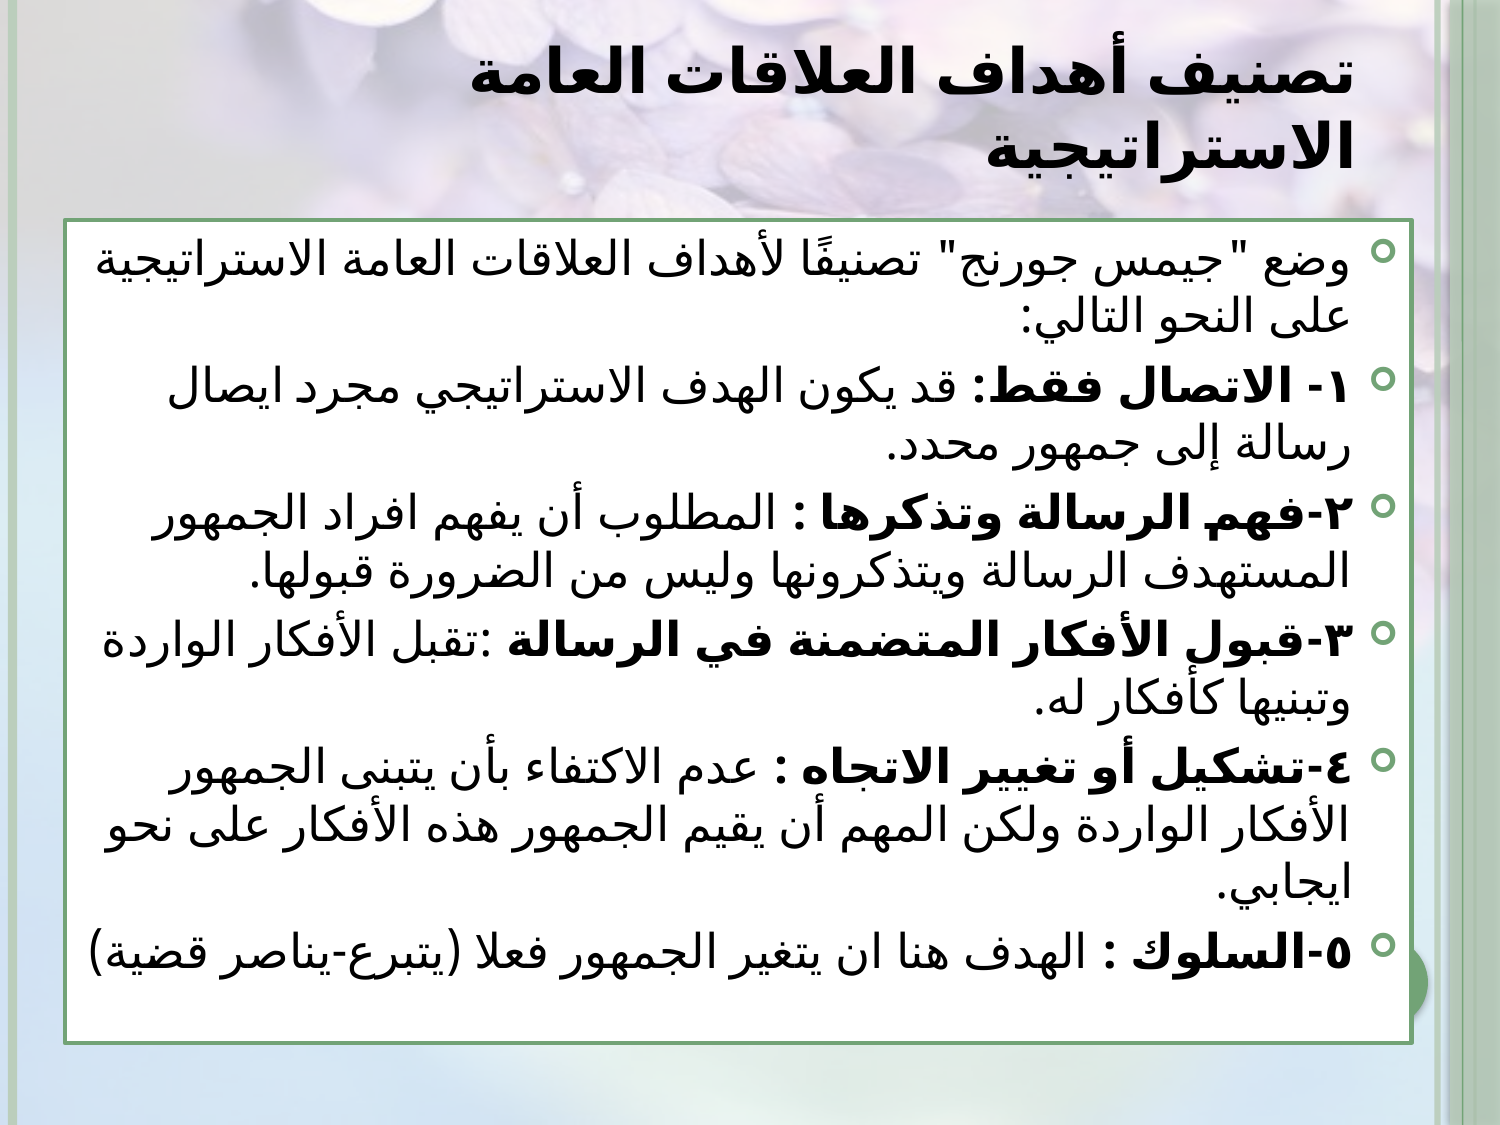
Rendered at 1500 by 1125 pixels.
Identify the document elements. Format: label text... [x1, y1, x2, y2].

list وضع "جيمس جورنج" تصنيفًا لأهداف العلاقات العامة الاستراتيجية على النحو التالي: ١- الاتصال فقط: قد يكون الهدف الاستراتيجي مجرد ايصال رسالة إلى جمهور محدد. ٢-فهم الرسالة وتذكرها : المطلوب أن يفهم افراد الجمهور المستهدف الرسالة ويتذكرونها وليس من الضرورة قبولها. ٣-قبول الأفكار المتضمنة في الرسالة :تقبل الأفكار الواردة وتبنيها كأفكار له. ٤-تشكيل أو تغيير الاتجاه : عدم الاكتفاء بأن يتبنى الجمهور الأفكار الواردة ولكن المهم أن يقيم الجمهور هذه الأفكار على نحو ايجابي. ٥-السلوك : الهدف هنا ان يتغير الجمهور فعلا (يتبرع-يناصر قضية) [63, 218, 1414, 1045]
title تصنيف أهداف العلاقات العامة الاستراتيجية [147, 0, 1373, 189]
